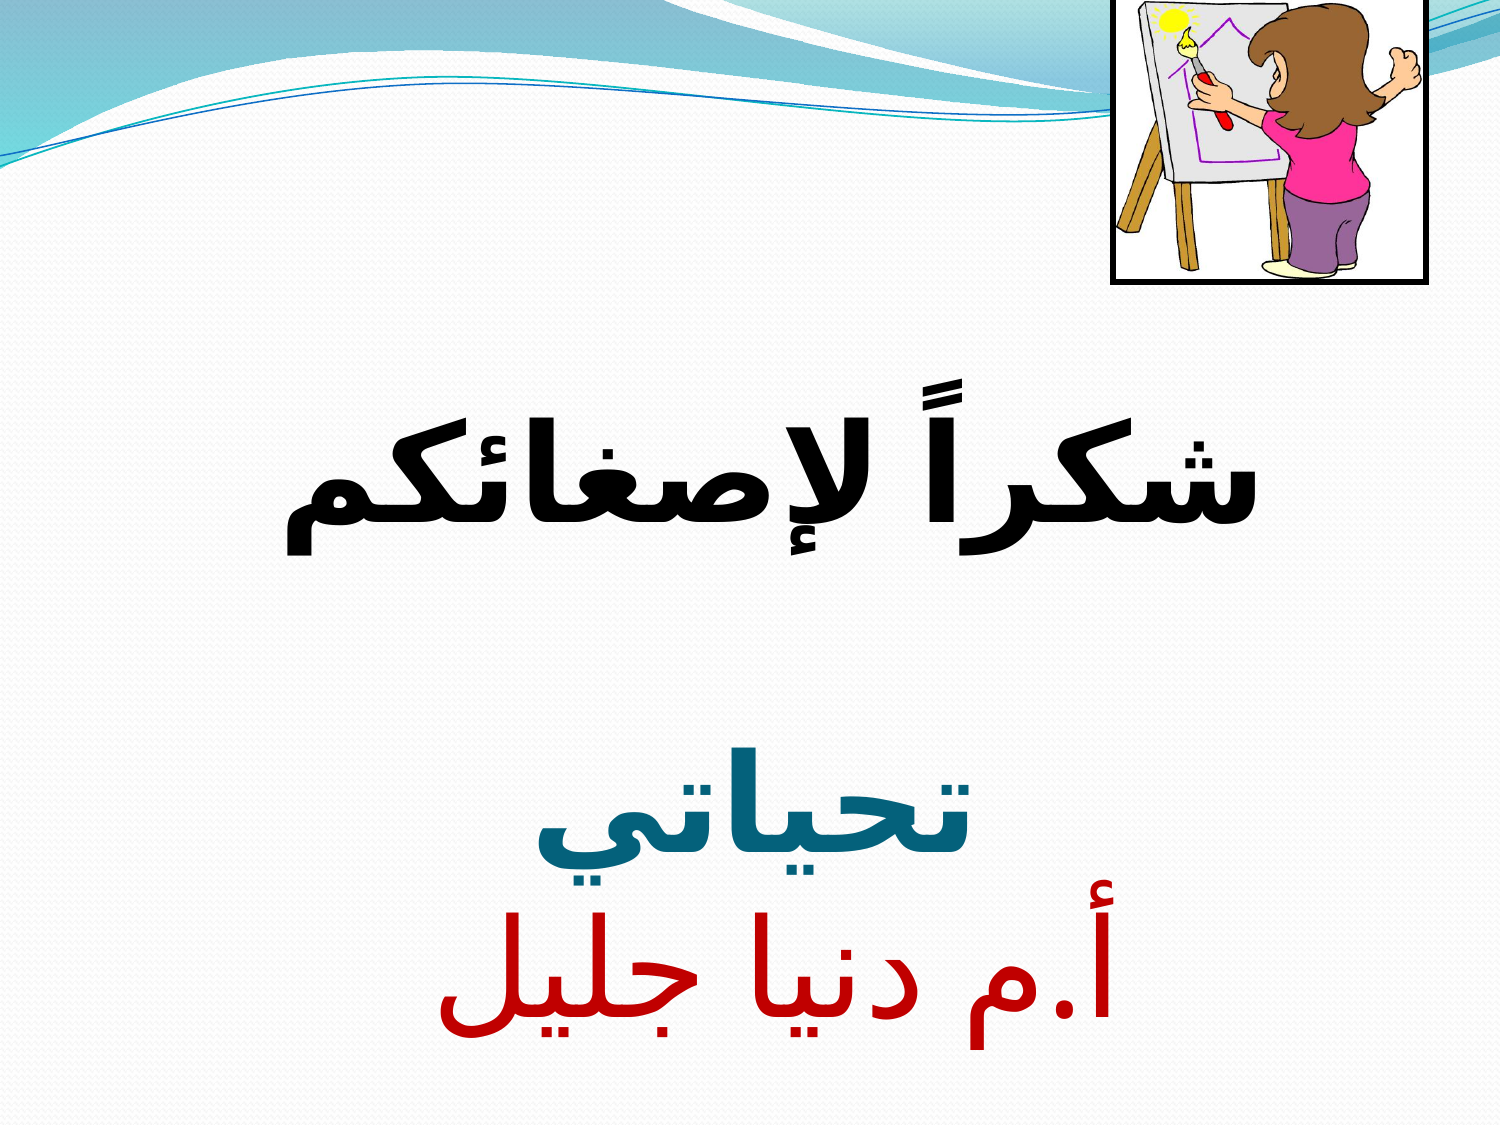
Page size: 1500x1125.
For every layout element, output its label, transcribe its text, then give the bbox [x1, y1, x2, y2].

text_box شكراً لإصغائكم تحياتي أ.م دنيا جليل [63, 287, 1446, 1098]
picture [1115, 0, 1424, 280]
